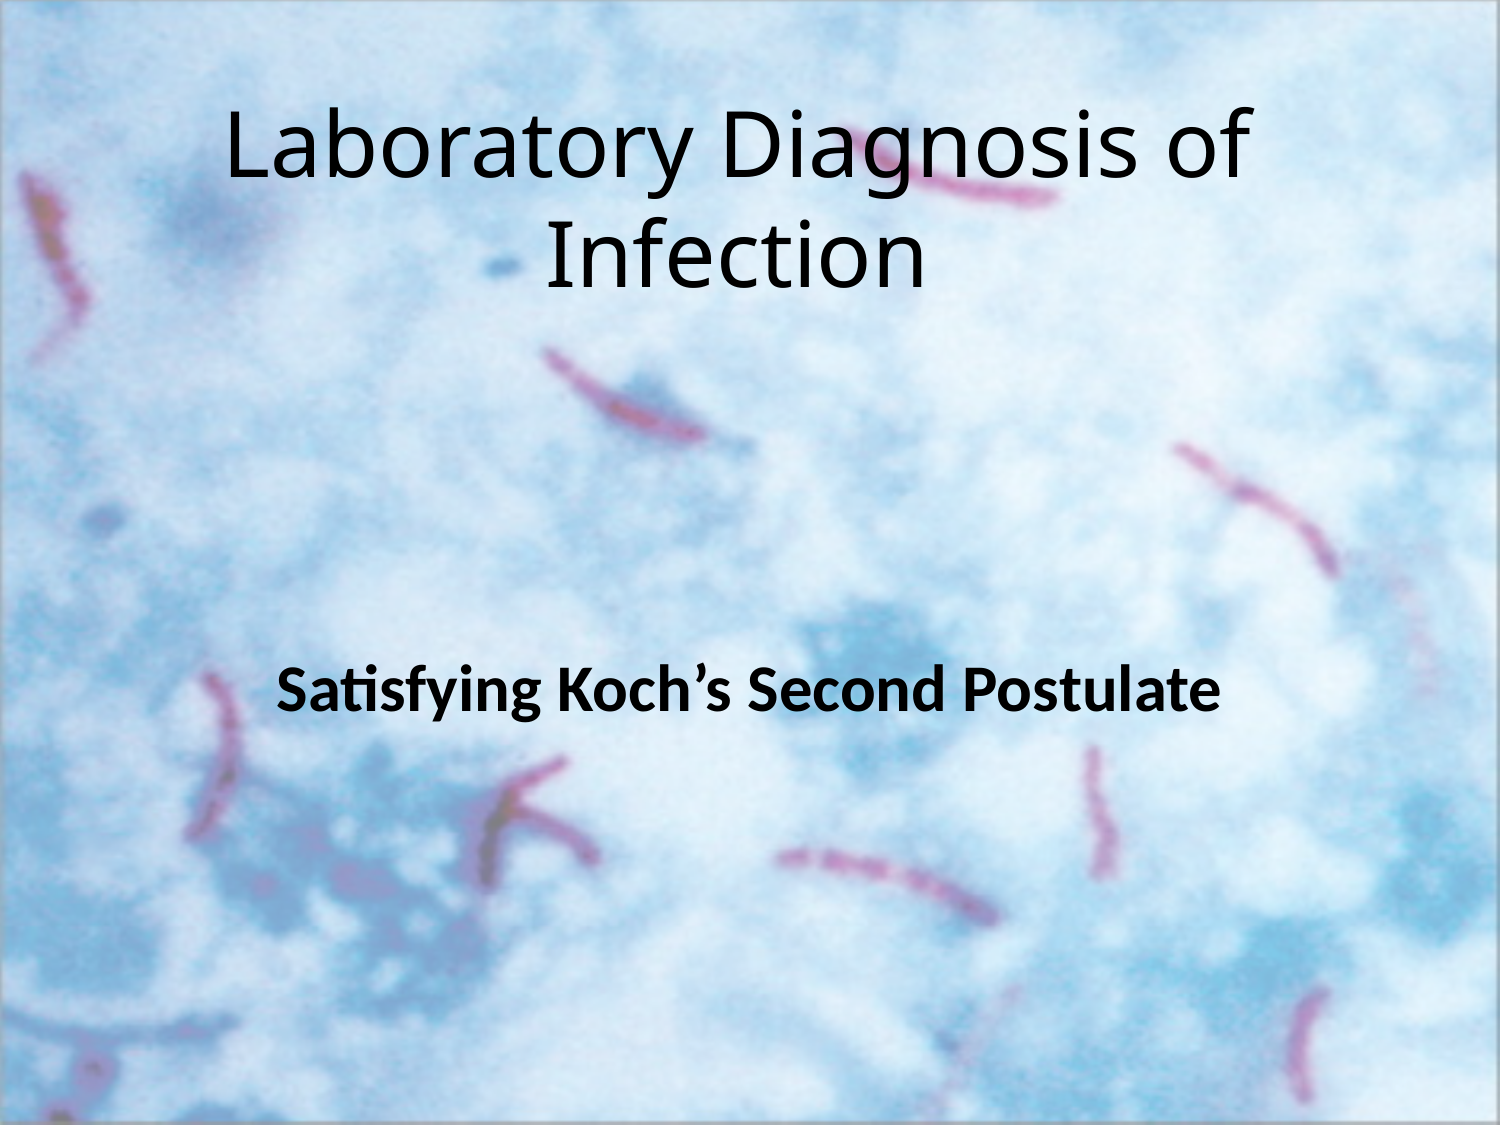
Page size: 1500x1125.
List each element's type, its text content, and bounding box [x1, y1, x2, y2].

subtitle Satisfying Koch’s Second Postulate [225, 637, 1275, 925]
title Laboratory Diagnosis of Infection [99, 75, 1375, 317]
